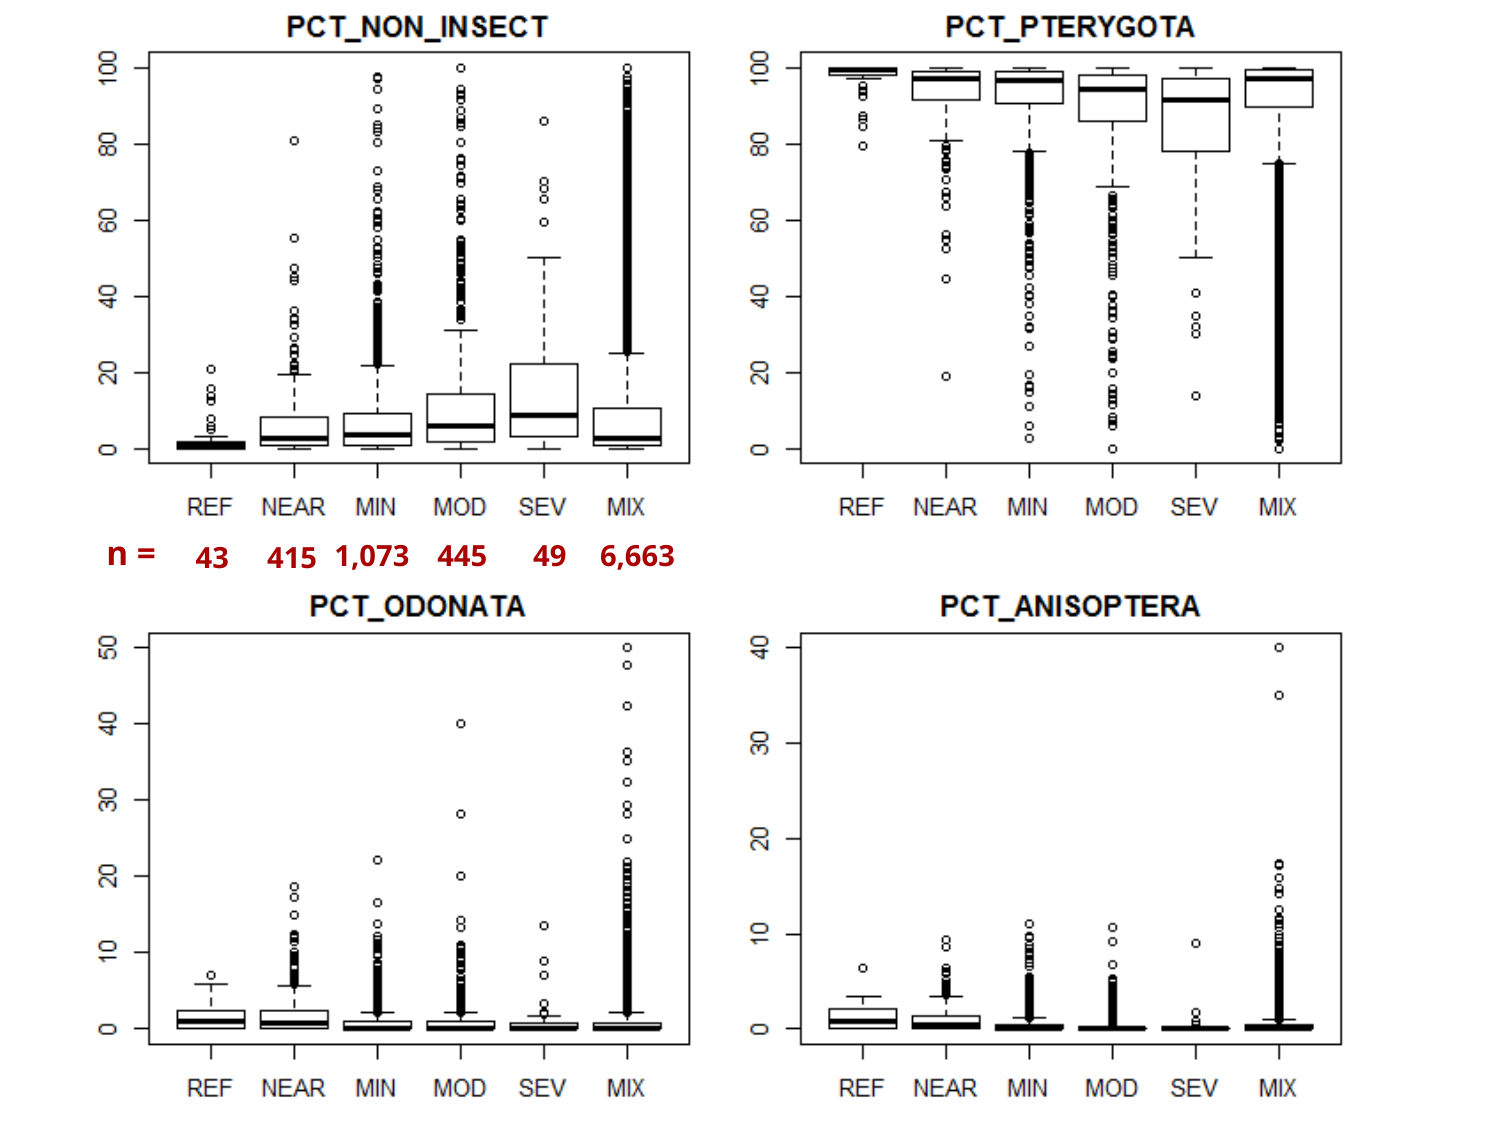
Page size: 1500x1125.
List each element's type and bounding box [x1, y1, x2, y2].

picture [37, 0, 1455, 1125]
text_box [87, 524, 701, 583]
